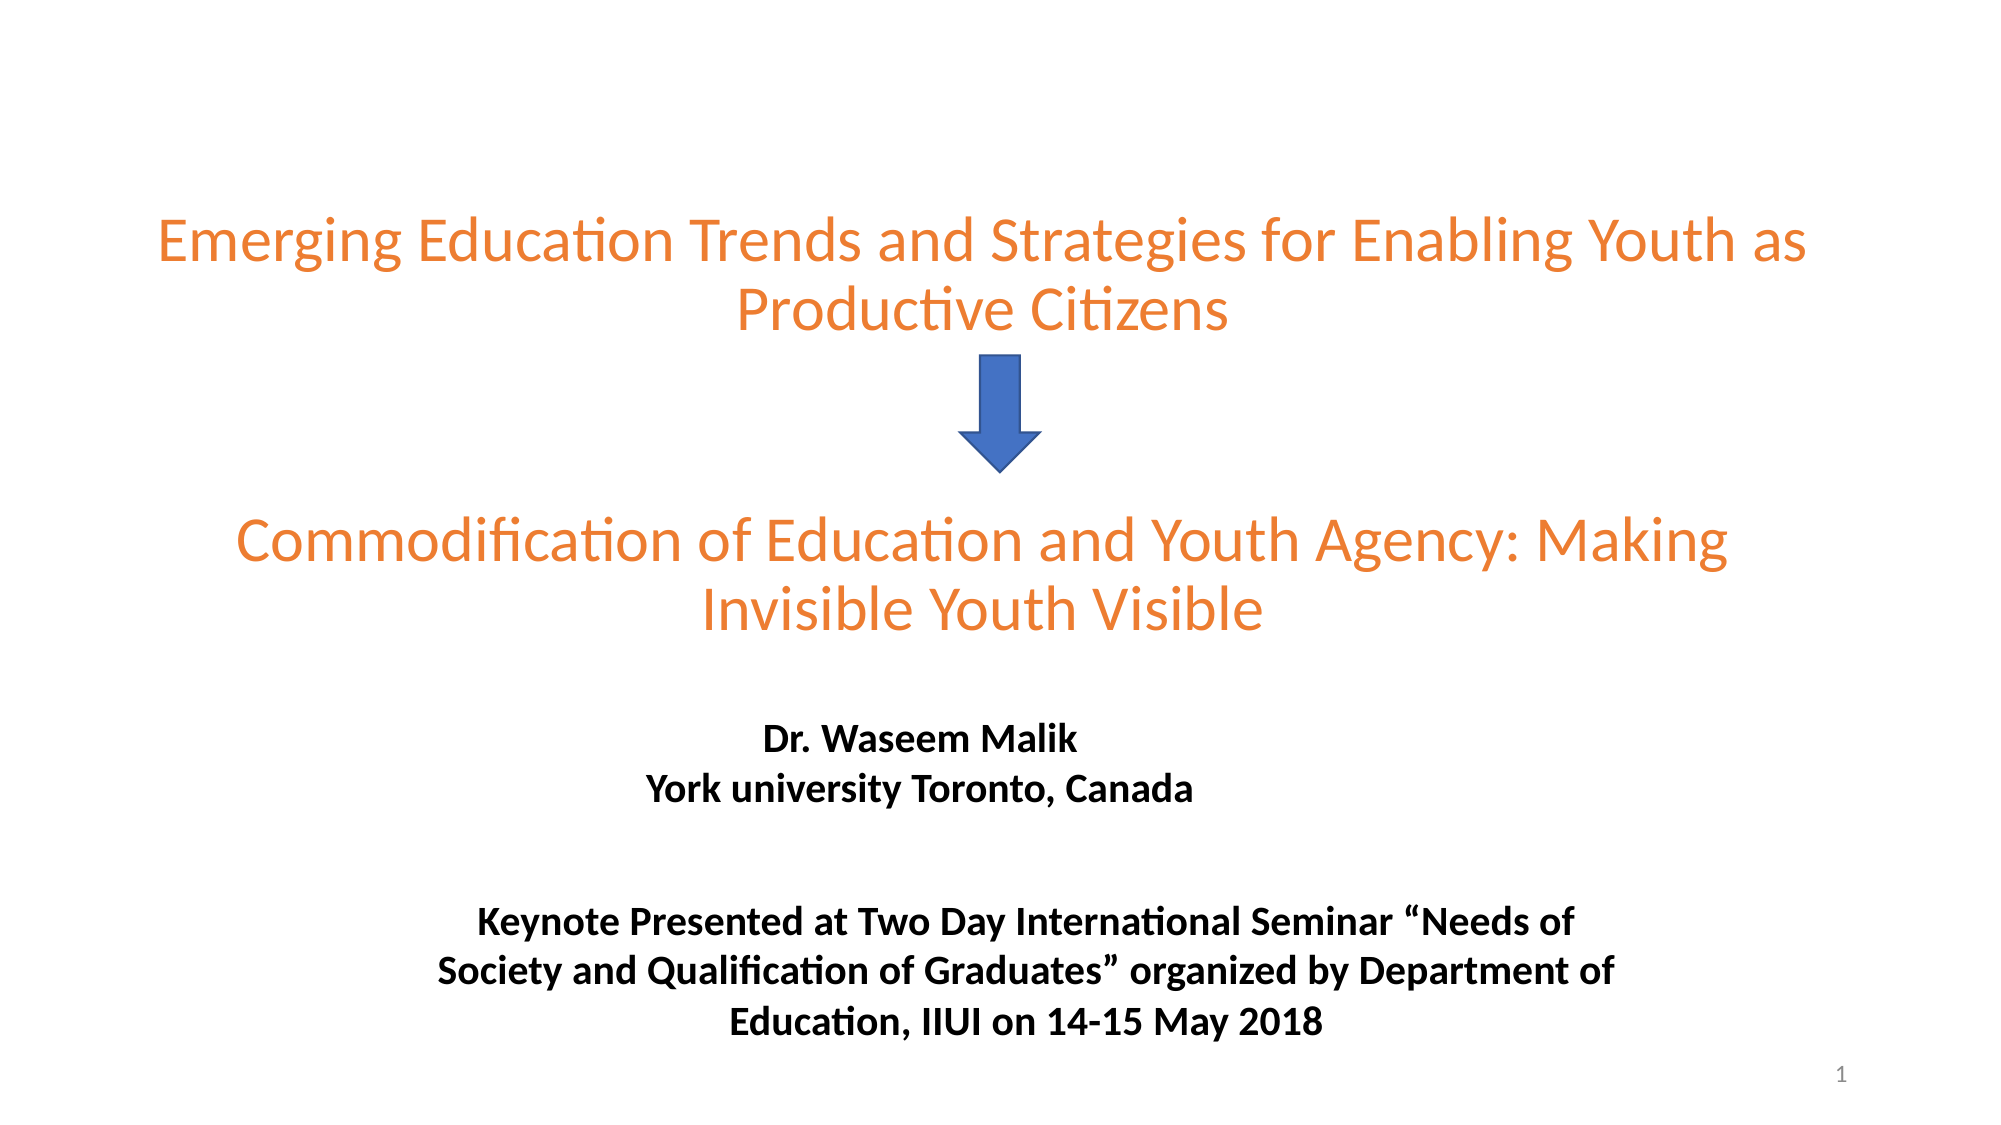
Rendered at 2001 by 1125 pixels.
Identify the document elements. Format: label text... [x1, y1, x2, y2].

slide_number 1 [1412, 1042, 1863, 1103]
text_box Keynote Presented at Two Day International Seminar “Needs of Society and Qualification of Graduates” organized by Department of Education, IIUI on 14-15 May 2018 [411, 885, 1642, 1096]
list Emerging Education Trends and Strategies for Enabling Youth as Productive Citizens Commodification of Education and Youth Agency: Making Invisible Youth Visible [121, 198, 1846, 655]
text_box [957, 354, 1043, 474]
text_box Dr. Waseem Malik York university Toronto, Canada [589, 703, 1251, 819]
